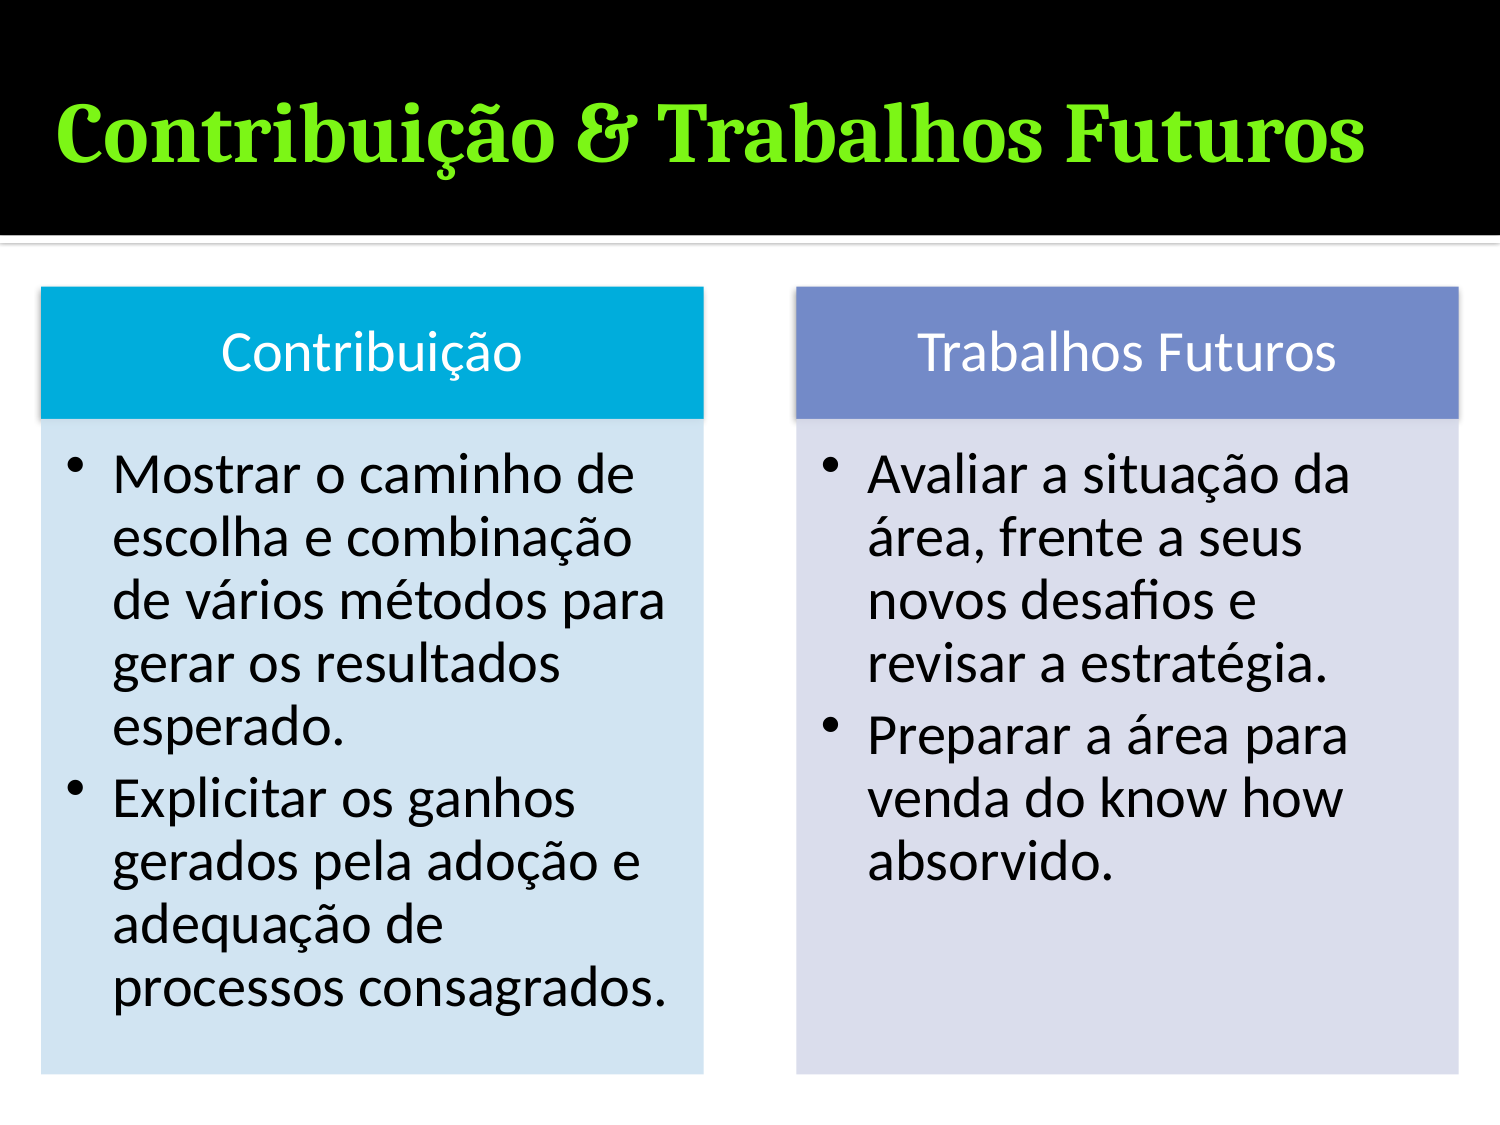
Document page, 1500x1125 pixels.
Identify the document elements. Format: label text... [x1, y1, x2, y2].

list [41, 267, 1459, 1094]
title Contribuição & Trabalhos Futuros [41, 25, 1459, 231]
